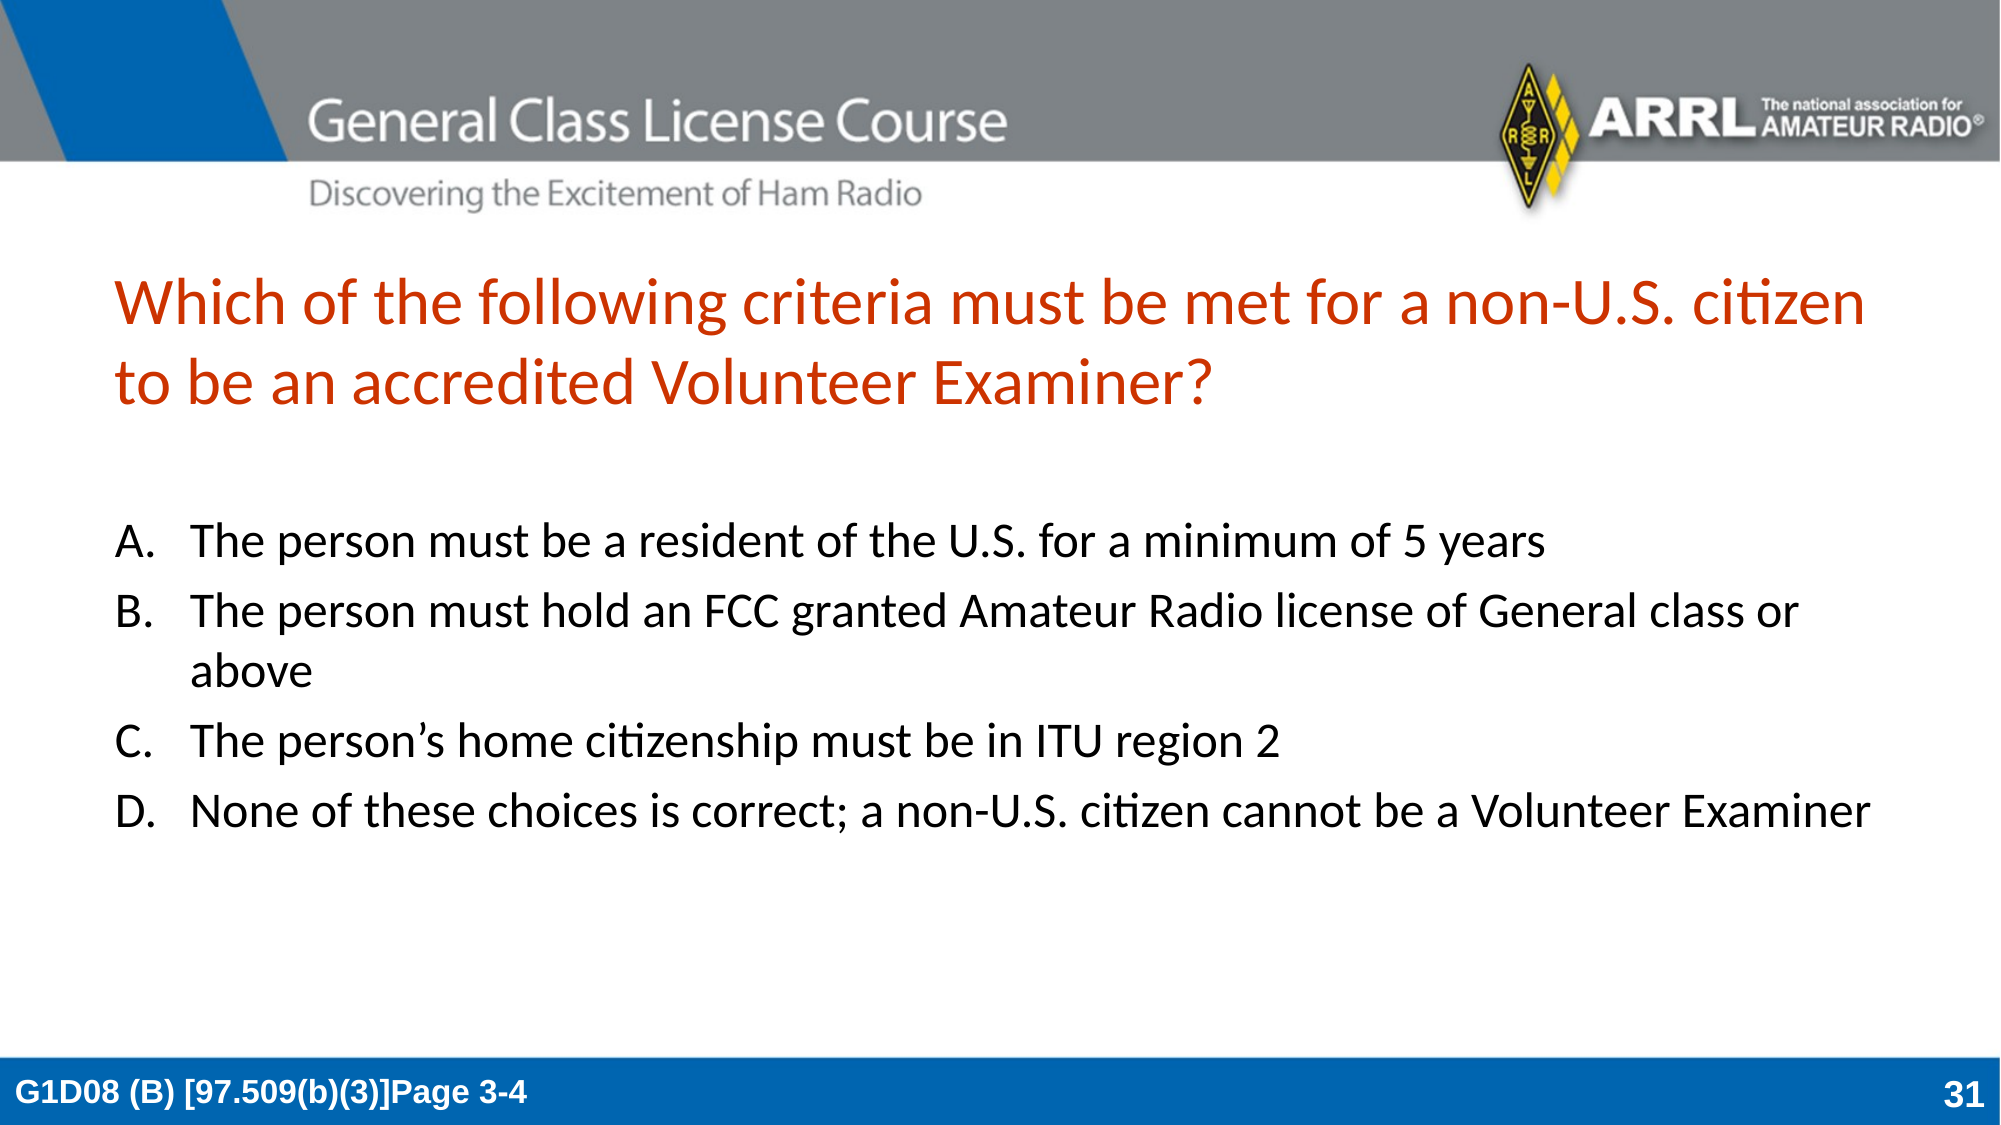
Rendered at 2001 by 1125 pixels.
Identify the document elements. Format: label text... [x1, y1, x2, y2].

text_box G1D08 (B) [97.509(b)(3)]Page 3-4 [0, 1062, 1313, 1118]
picture [0, 0, 2001, 1125]
text_box 31 [1875, 1062, 2000, 1123]
list The person must be a resident of the U.S. for a minimum of 5 years The person must hold an FCC granted Amateur Radio license of General class or above The person’s home citizenship must be in ITU region 2 None of these choices is correct; a non-U.S. citizen cannot be a Volunteer Examiner [99, 500, 1900, 1005]
title Which of the following criteria must be met for a non-U.S. citizen to be an accredited Volunteer Examiner? [99, 249, 1900, 388]
